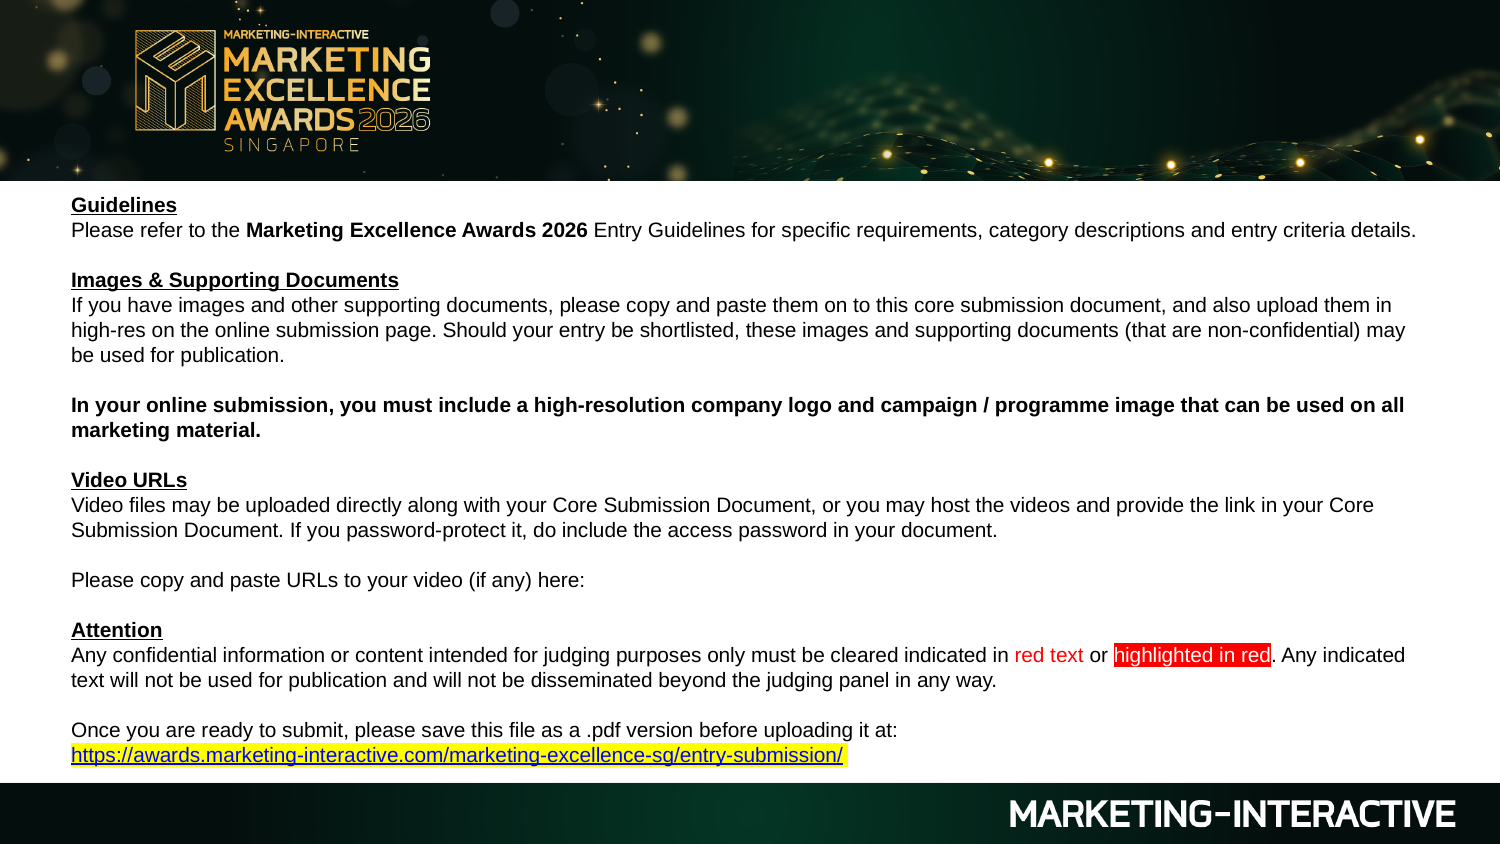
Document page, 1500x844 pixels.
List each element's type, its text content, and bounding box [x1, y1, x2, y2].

picture [0, 0, 1500, 844]
text_box Guidelines Please refer to the Marketing Excellence Awards 2026 Entry Guidelines for specific requirements, category descriptions and entry criteria details. Images & Supporting Documents If you have images and other supporting documents, please copy and paste them on to this core submission document, and also upload them in high-res on the online submission page. Should your entry be shortlisted, these images and supporting documents (that are non-confidential) may be used for publication. In your online submission, you must include a high-resolution company logo and campaign / programme image that can be used on all marketing material. Video URLs Video files may be uploaded directly along with your Core Submission Document, or you may host the videos and provide the link in your Core Submission Document. If you password-protect it, do include the access password in your document. Please copy and paste URLs to your video (if any) here: Attention Any confidential information or content intended for judging purposes only must be cleared indicated in red text or highlighted in red. Any indicated text will not be used for publication and will not be disseminated beyond the judging panel in any way. Once you are ready to submit, please save this file as a .pdf version before uploading it at: https://awards.marketing-interactive.com/marketing-excellence-sg/entry-submission/ [56, 184, 1444, 774]
